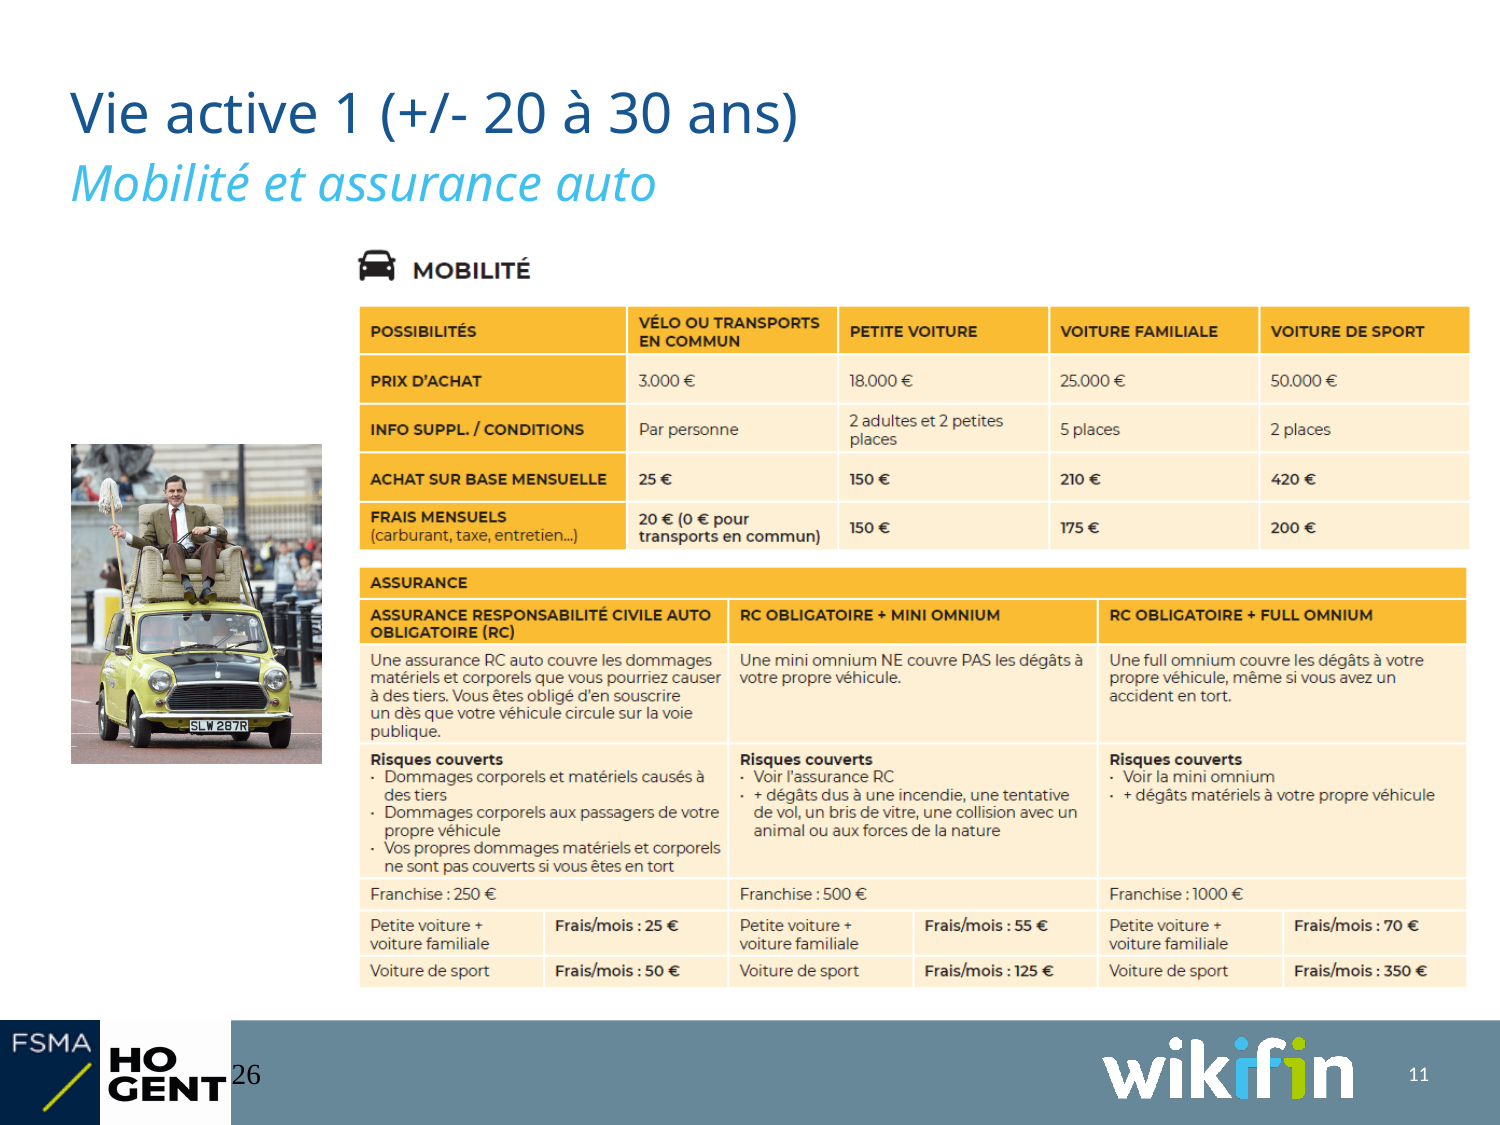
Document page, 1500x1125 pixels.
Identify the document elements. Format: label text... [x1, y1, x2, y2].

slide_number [231, 1020, 396, 1125]
picture [1102, 1037, 1353, 1099]
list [71, 444, 322, 764]
picture [348, 241, 1476, 999]
slide_number 11 [1355, 1020, 1430, 1125]
title Vie active 1 (+/- 20 à 30 ans) Mobilité et assurance auto [70, 78, 1425, 220]
picture [0, 1020, 231, 1125]
